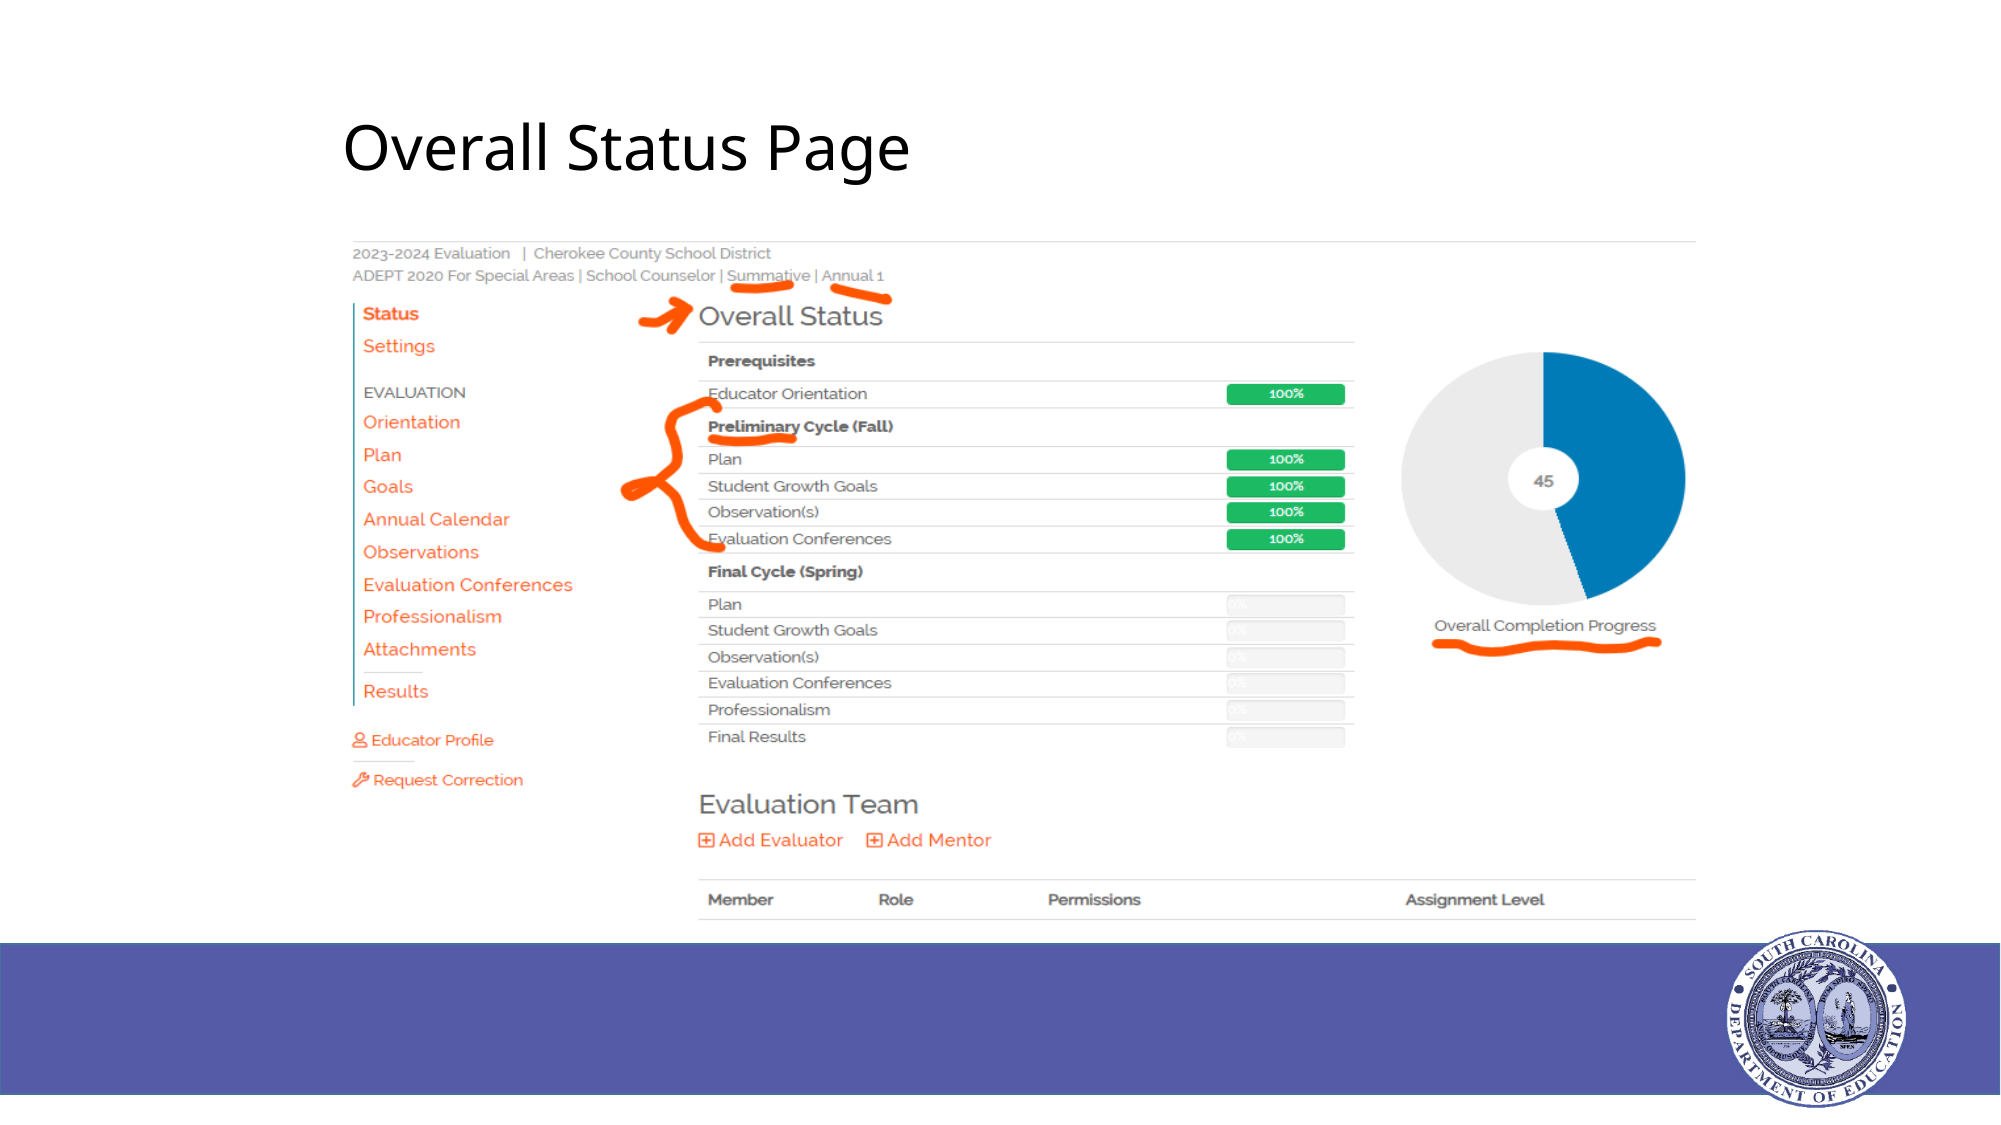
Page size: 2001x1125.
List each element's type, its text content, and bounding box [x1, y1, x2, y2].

title Overall Status Page [327, 59, 1678, 240]
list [327, 240, 1696, 926]
picture [1723, 928, 1907, 1109]
